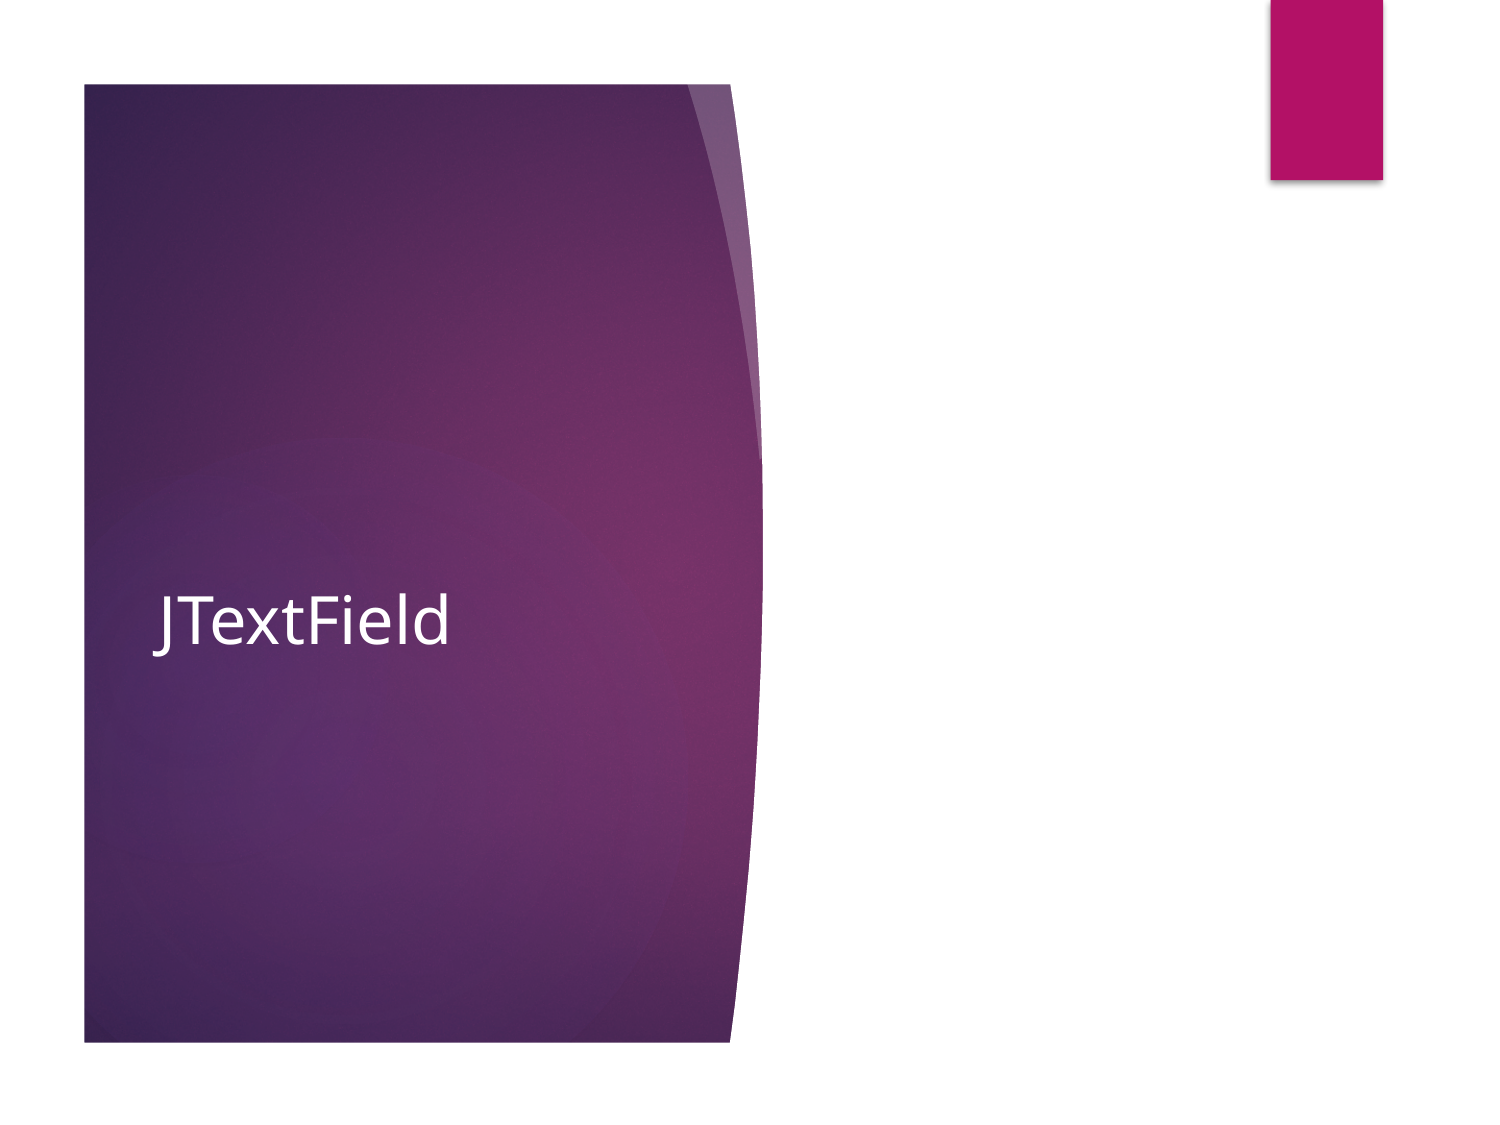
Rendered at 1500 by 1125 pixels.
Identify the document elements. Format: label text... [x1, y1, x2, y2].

title JTextField [143, 370, 651, 866]
